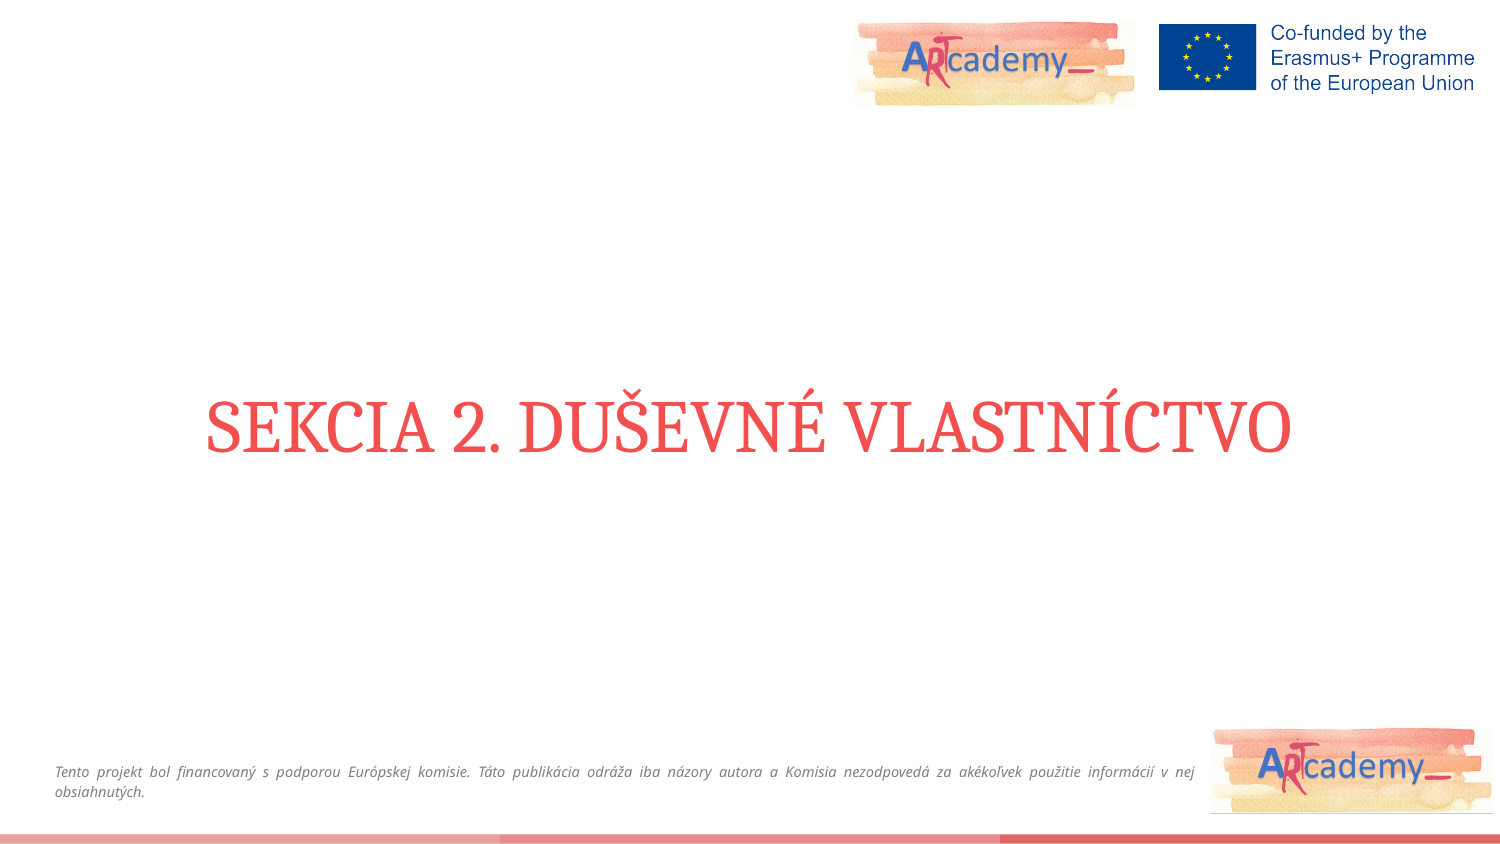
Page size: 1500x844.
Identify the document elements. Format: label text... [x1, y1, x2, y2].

picture [854, 2, 1137, 138]
picture [1210, 709, 1493, 844]
text_box Tento projekt bol financovaný s podporou Európskej komisie. Táto publikácia odráža iba názory autora a Komisia nezodpovedá za akékoľvek použitie informácií v nej obsiahnutých. [39, 754, 1205, 799]
picture [1158, 24, 1474, 94]
title SEKCIA 2. DUŠEVNÉ VLASTNÍCTVO [164, 275, 1336, 483]
